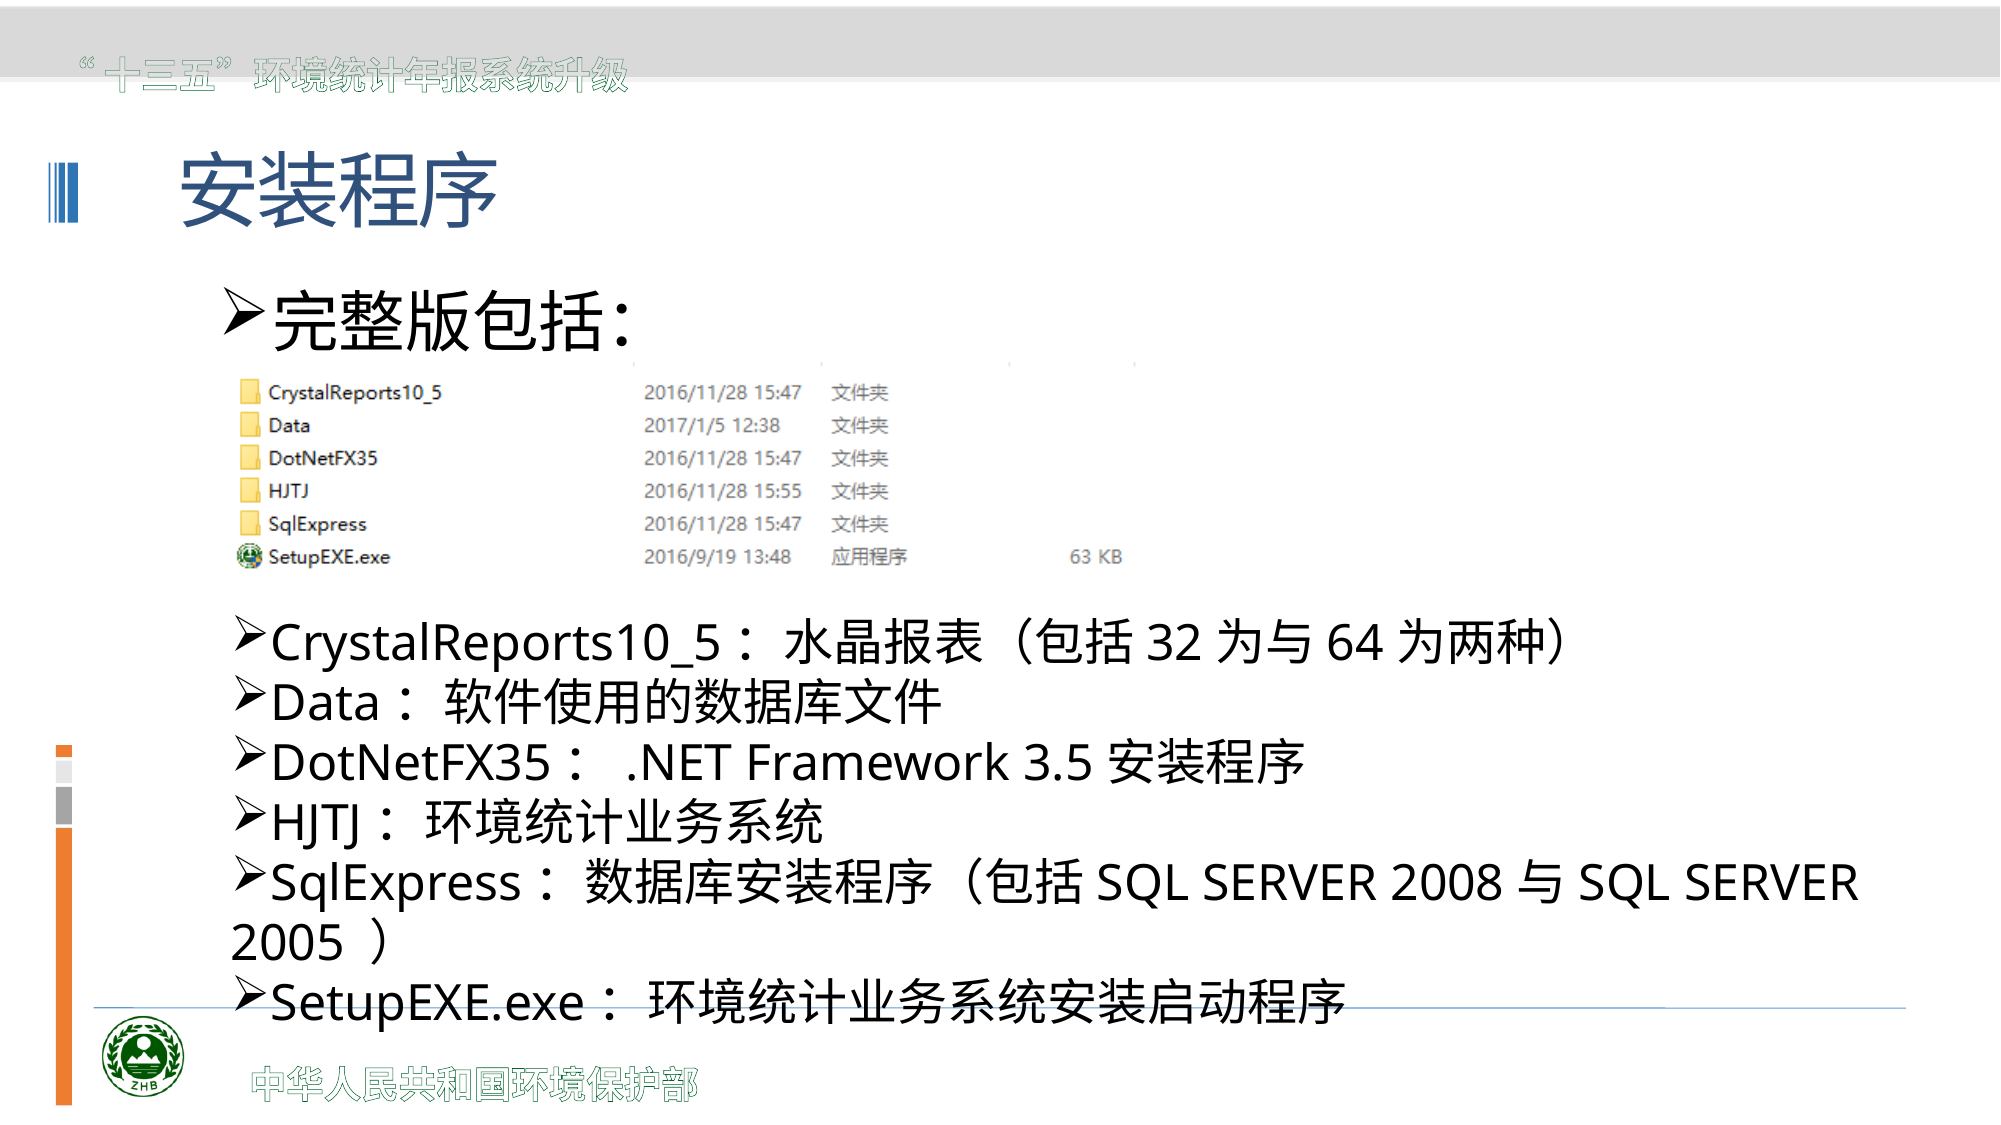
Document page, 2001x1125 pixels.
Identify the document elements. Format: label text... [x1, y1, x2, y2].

picture [93, 1007, 188, 1106]
text_box 完整版包括： [204, 271, 1341, 367]
text_box CrystalReports10_5：水晶报表（包括32为与64为两种） Data：软件使用的数据库文件 DotNetFX35：.NET Framework 3.5安装程序 HJTJ：环境统计业务系统 SqlExpress：数据库安装程序（包括SQL SERVER 2008与SQL SERVER 2005 ） SetupEXE.exe：环境统计业务系统安装启动程序 [216, 602, 1938, 1038]
picture [228, 362, 1181, 603]
text_box 安装程序 [162, 130, 913, 260]
